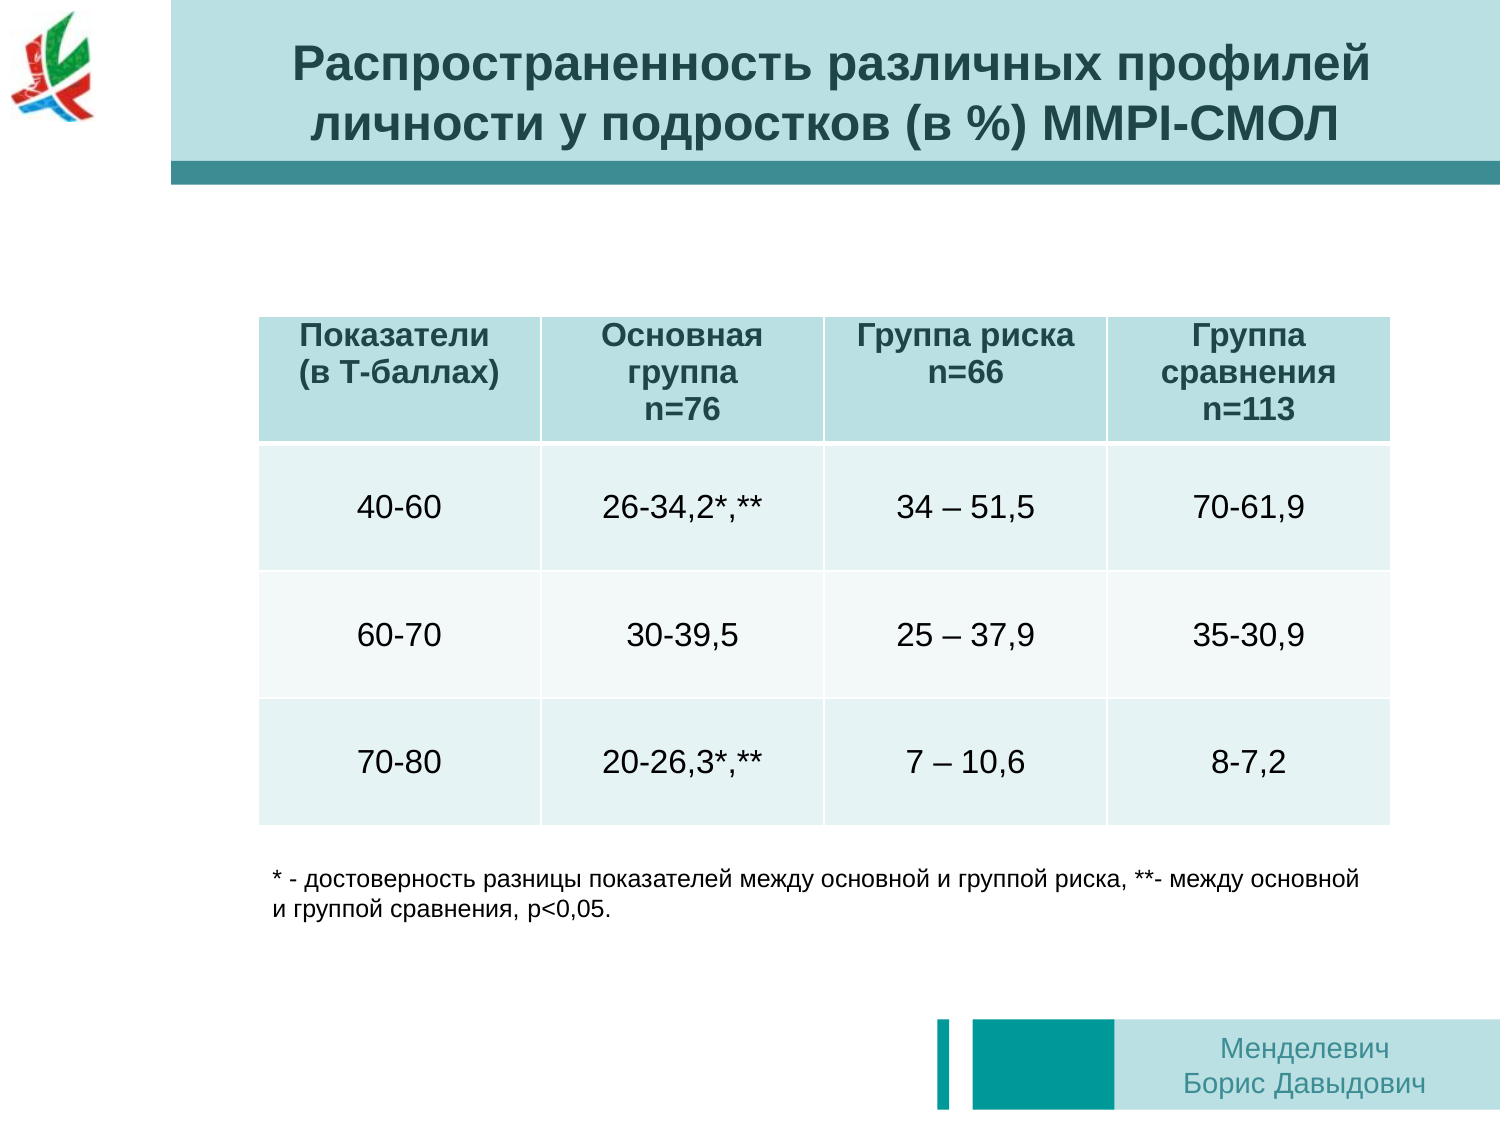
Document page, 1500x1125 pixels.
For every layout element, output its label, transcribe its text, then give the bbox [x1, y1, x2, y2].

table_cell 30-39,5 [542, 572, 823, 697]
text_box Распространенность различных профилей личности у подростков (в %) MMPI-СМОЛ [222, 23, 1442, 159]
table_cell 26-34,2*,** [542, 446, 823, 570]
picture [11, 11, 96, 122]
text_box [937, 1019, 950, 1110]
text_box * - достоверность разницы показателей между основной и группой риска, **- между основной и группой сравнения, p<0,05. [257, 855, 1395, 931]
table_header Показатели (в Т-баллах) [259, 317, 540, 441]
text_box [972, 1019, 1115, 1110]
table_cell 25 – 37,9 [825, 572, 1106, 697]
table_cell 8-7,2 [1108, 699, 1390, 825]
table_cell 35-30,9 [1108, 572, 1390, 697]
text_box Менделевич Борис Давыдович [1115, 1019, 1500, 1110]
table_cell 7 – 10,6 [825, 699, 1106, 825]
table_cell 70-80 [259, 699, 540, 825]
text_box [171, 0, 1500, 160]
table_header Группа риска n=66 [825, 317, 1106, 441]
table_cell 40-60 [259, 446, 540, 570]
table_cell 70-61,9 [1108, 446, 1390, 570]
table_cell 60-70 [259, 572, 540, 697]
table_cell 34 – 51,5 [825, 446, 1106, 570]
table_cell 20-26,3*,** [542, 699, 823, 825]
table_header Основная группа n=76 [542, 317, 823, 441]
table_header Группа сравнения n=113 [1108, 317, 1390, 441]
text_box [171, 160, 1500, 185]
